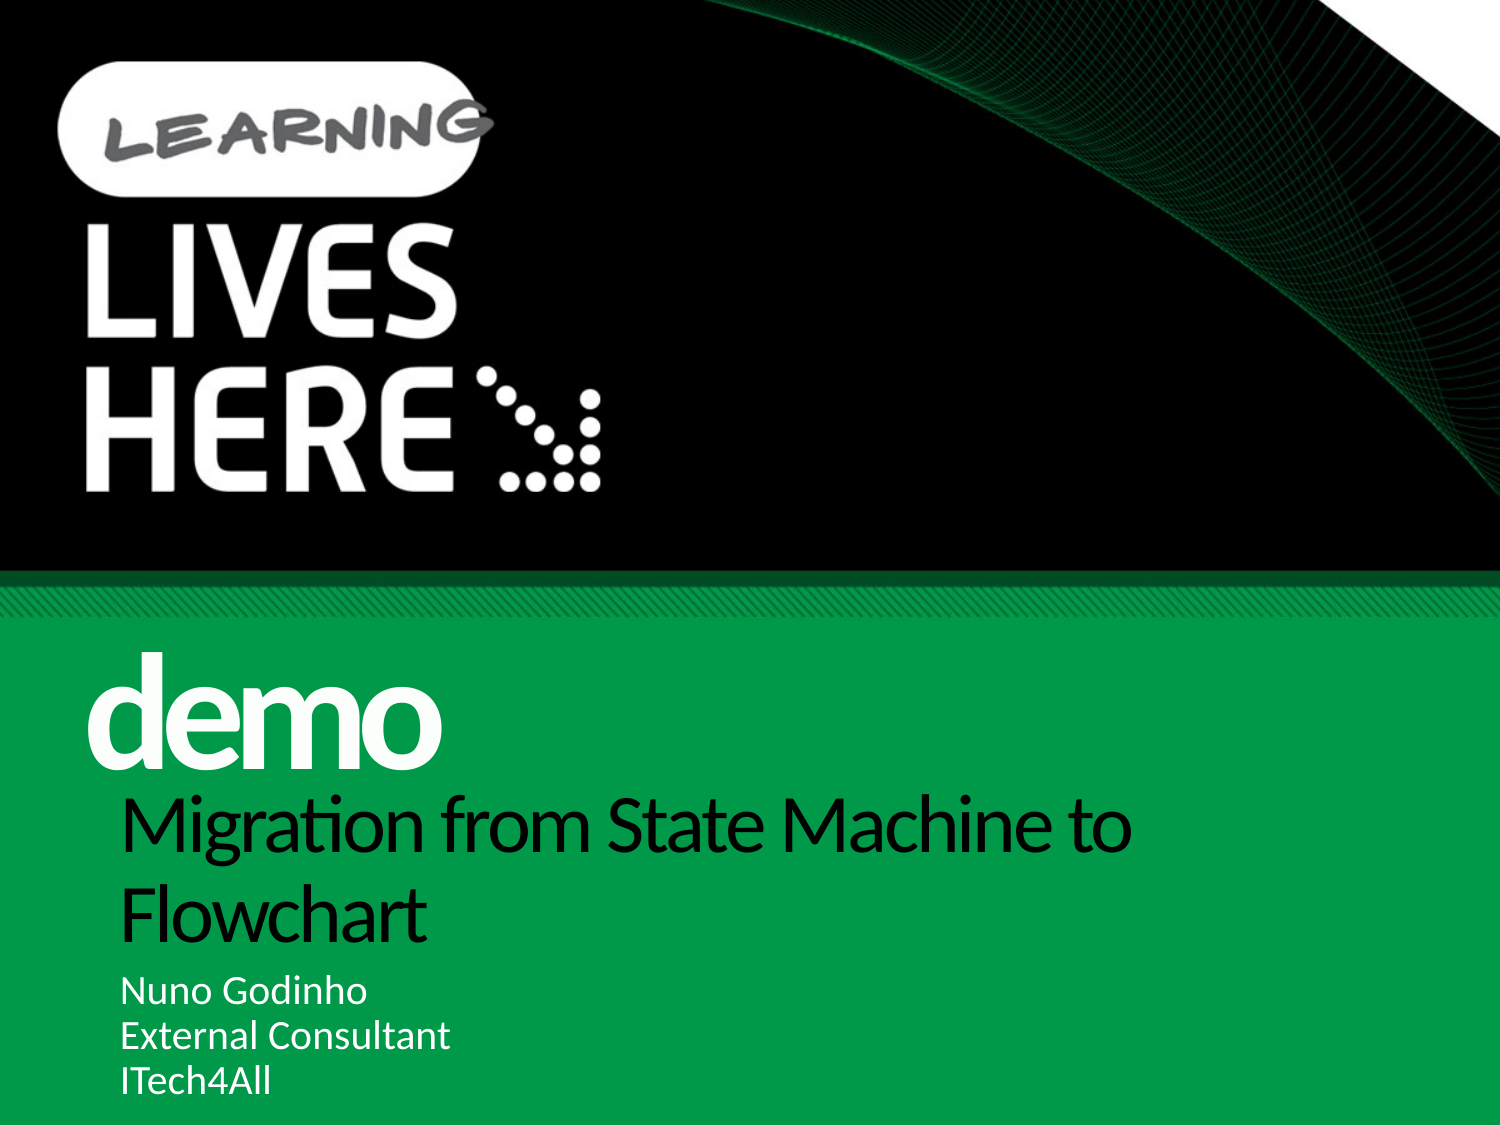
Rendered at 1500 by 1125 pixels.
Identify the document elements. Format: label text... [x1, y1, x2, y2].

list demo [83, 625, 1344, 800]
picture [0, 0, 1500, 1125]
subtitle Nuno Godinho External Consultant ITech4All [119, 968, 1236, 1045]
title Migration from State Machine to Flowchart [119, 781, 1375, 905]
